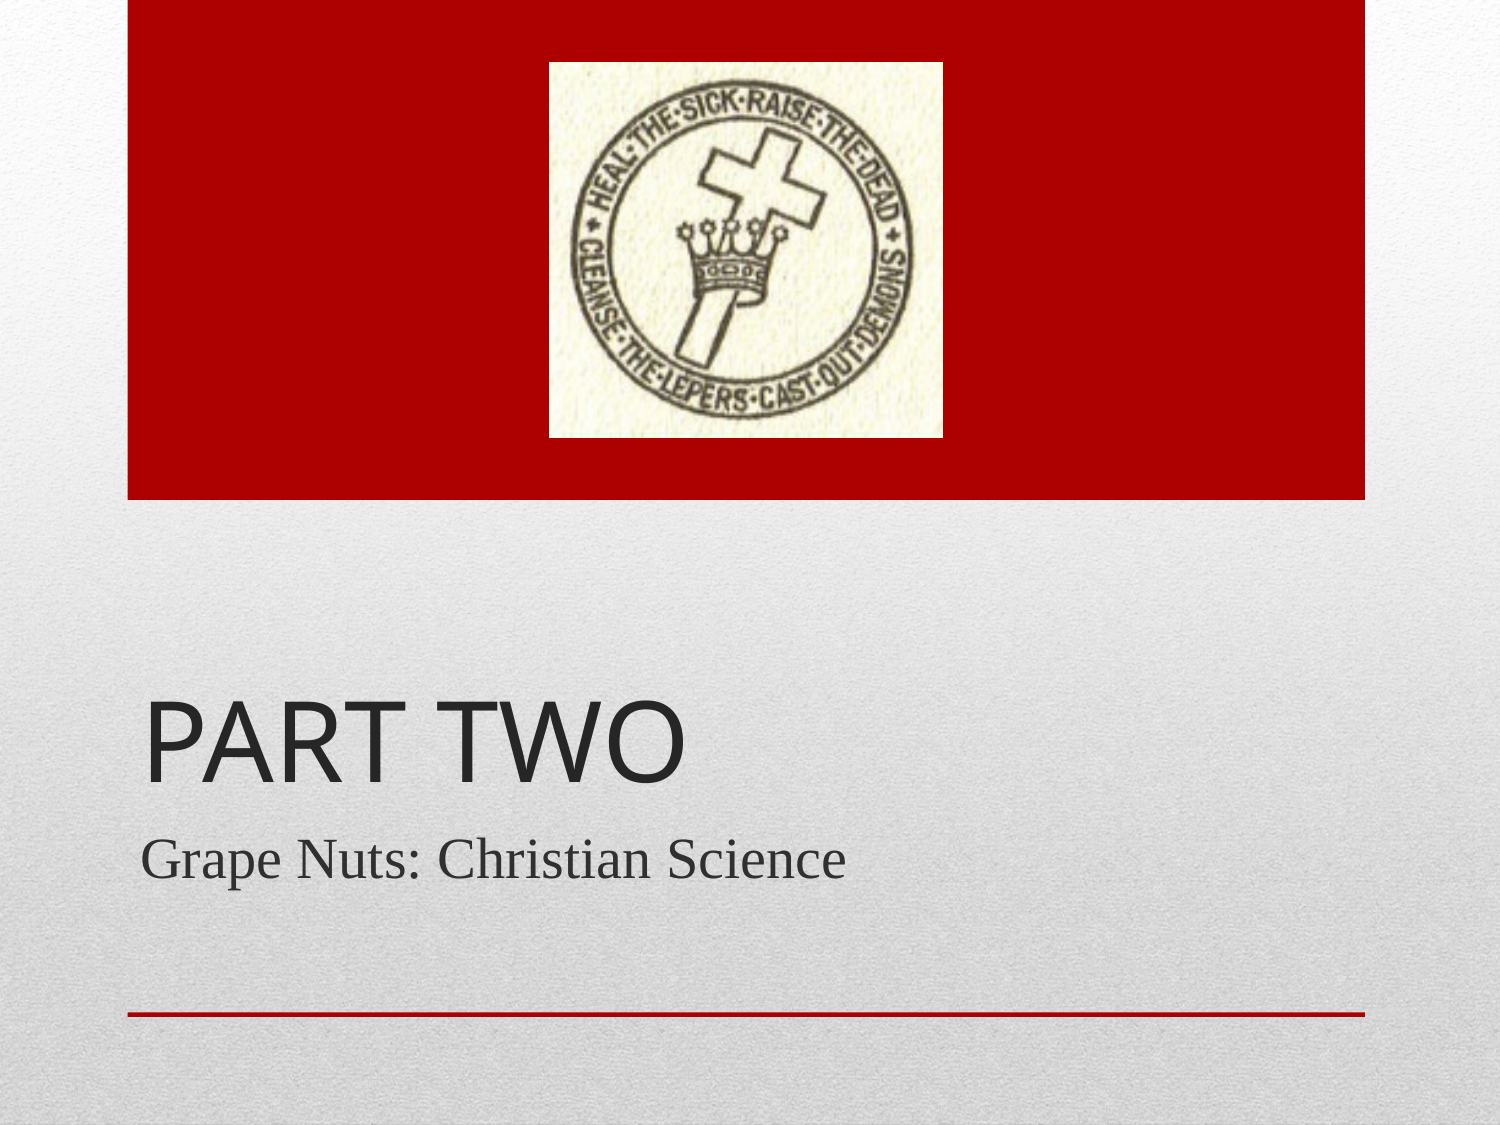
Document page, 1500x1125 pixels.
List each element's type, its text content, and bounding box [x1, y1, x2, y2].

picture [549, 61, 944, 438]
title Part Two [125, 537, 1363, 813]
list Grape Nuts: Christian Science [125, 812, 1250, 963]
